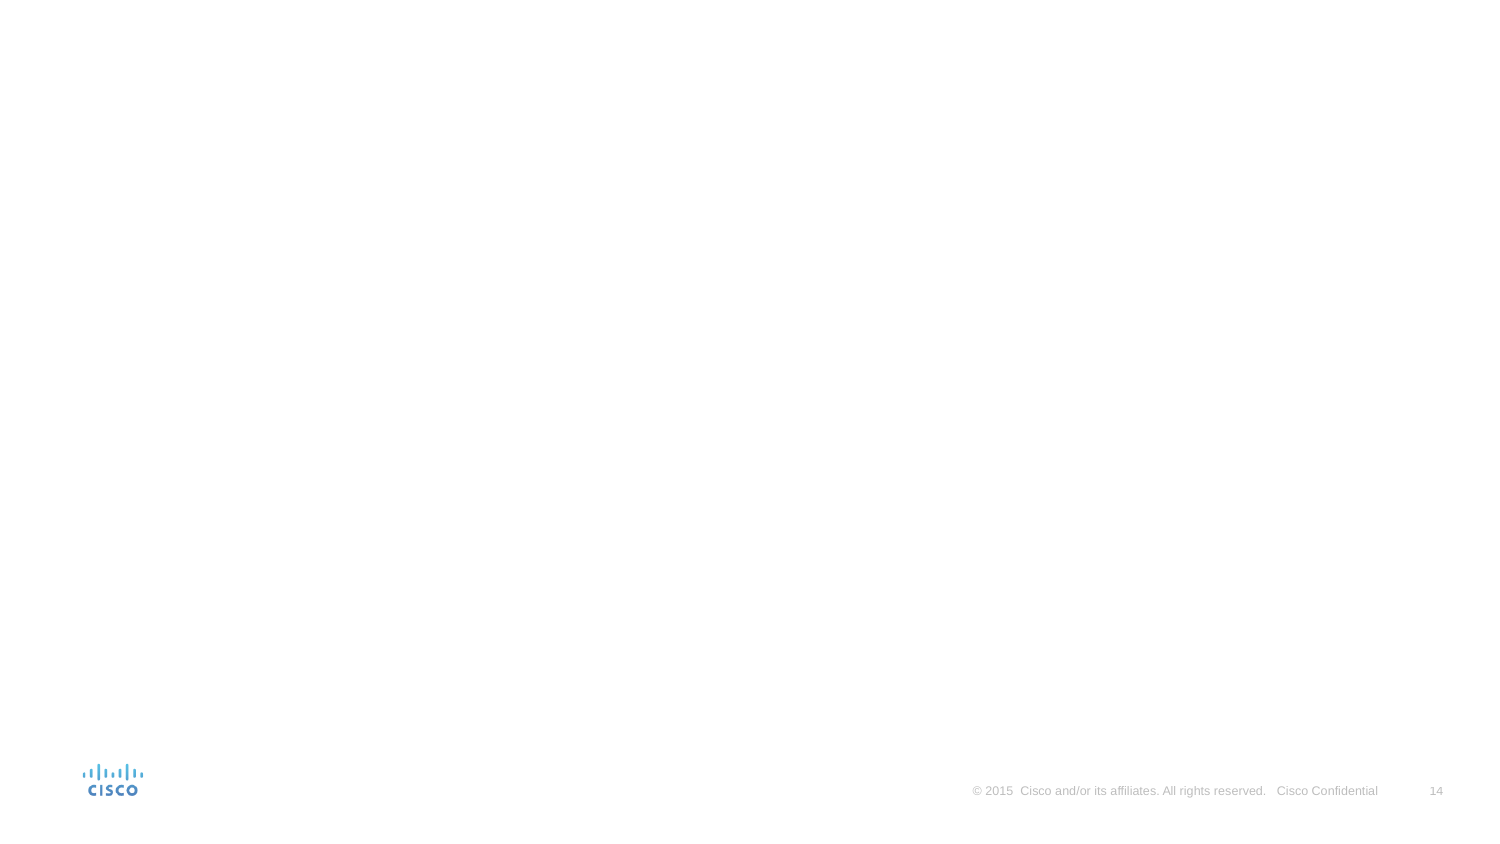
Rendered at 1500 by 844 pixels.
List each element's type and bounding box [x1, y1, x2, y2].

picture [77, 758, 149, 803]
